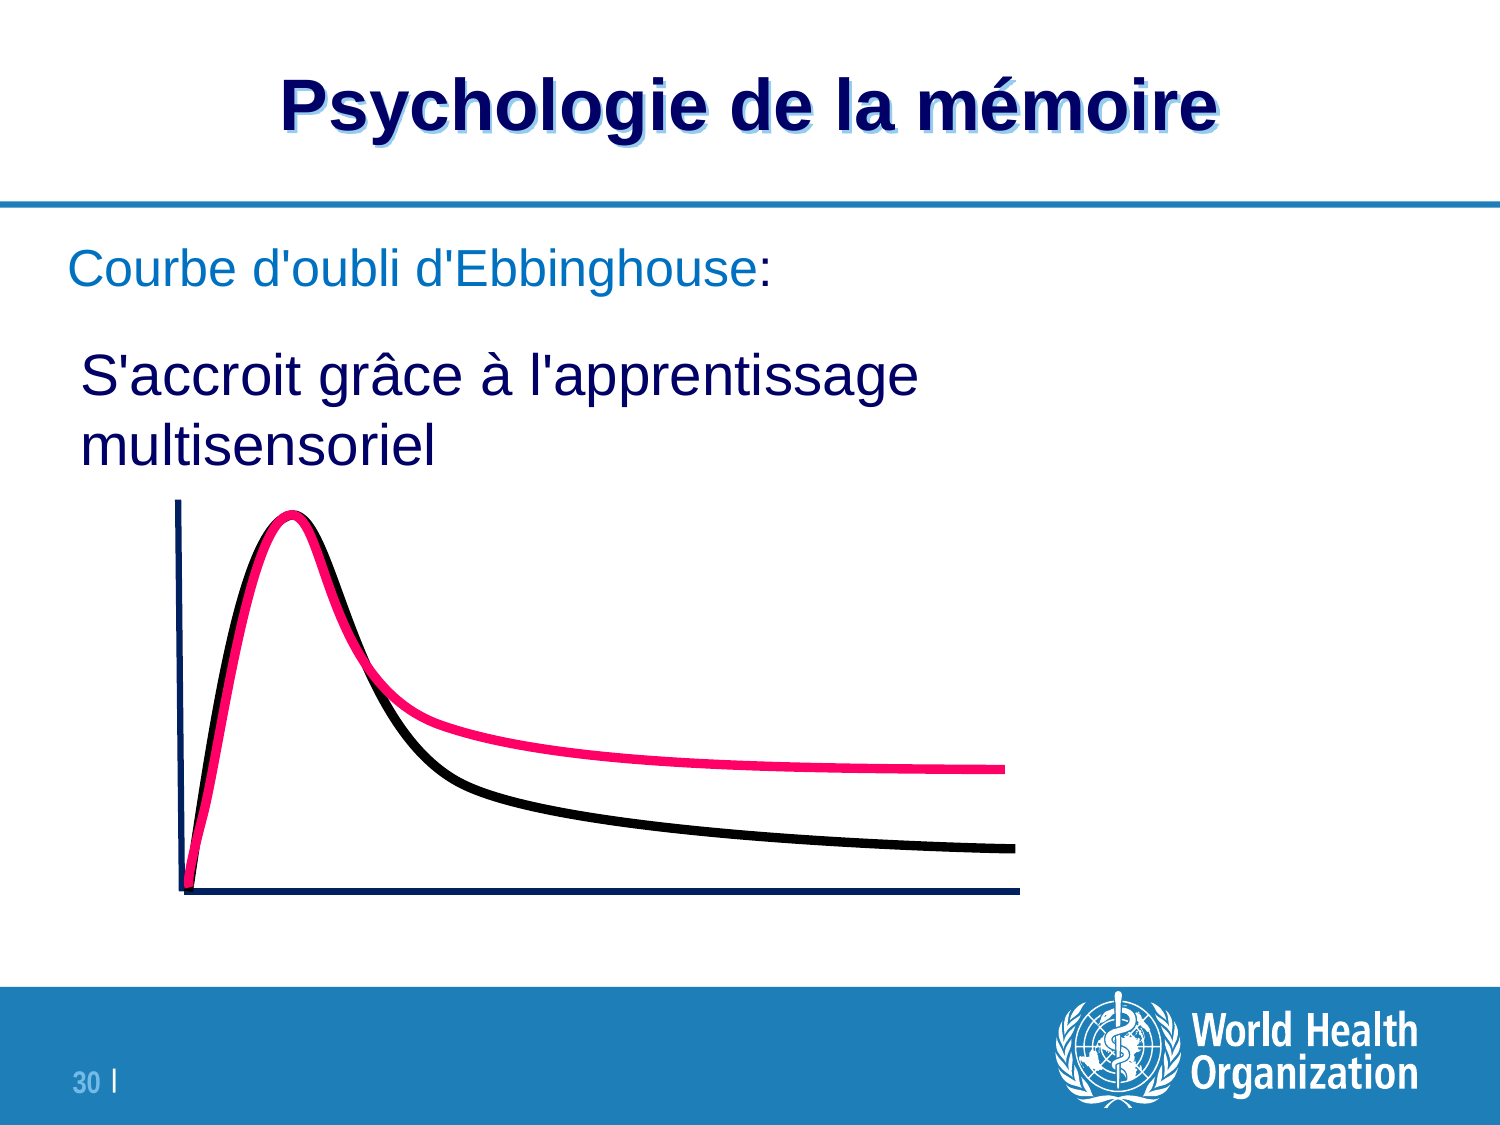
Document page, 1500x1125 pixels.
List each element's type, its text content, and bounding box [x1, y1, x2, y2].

list Courbe d'oubli d'Ebbinghouse: [67, 234, 1428, 992]
text_box [196, 601, 247, 838]
text_box [188, 601, 1005, 888]
title Psychologie de la mémoire [0, 0, 1500, 204]
text_box [188, 823, 1016, 890]
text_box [177, 499, 183, 892]
text_box S'accroit grâce à l'apprentissage multisensoriel [66, 330, 952, 601]
text_box [335, 601, 365, 661]
